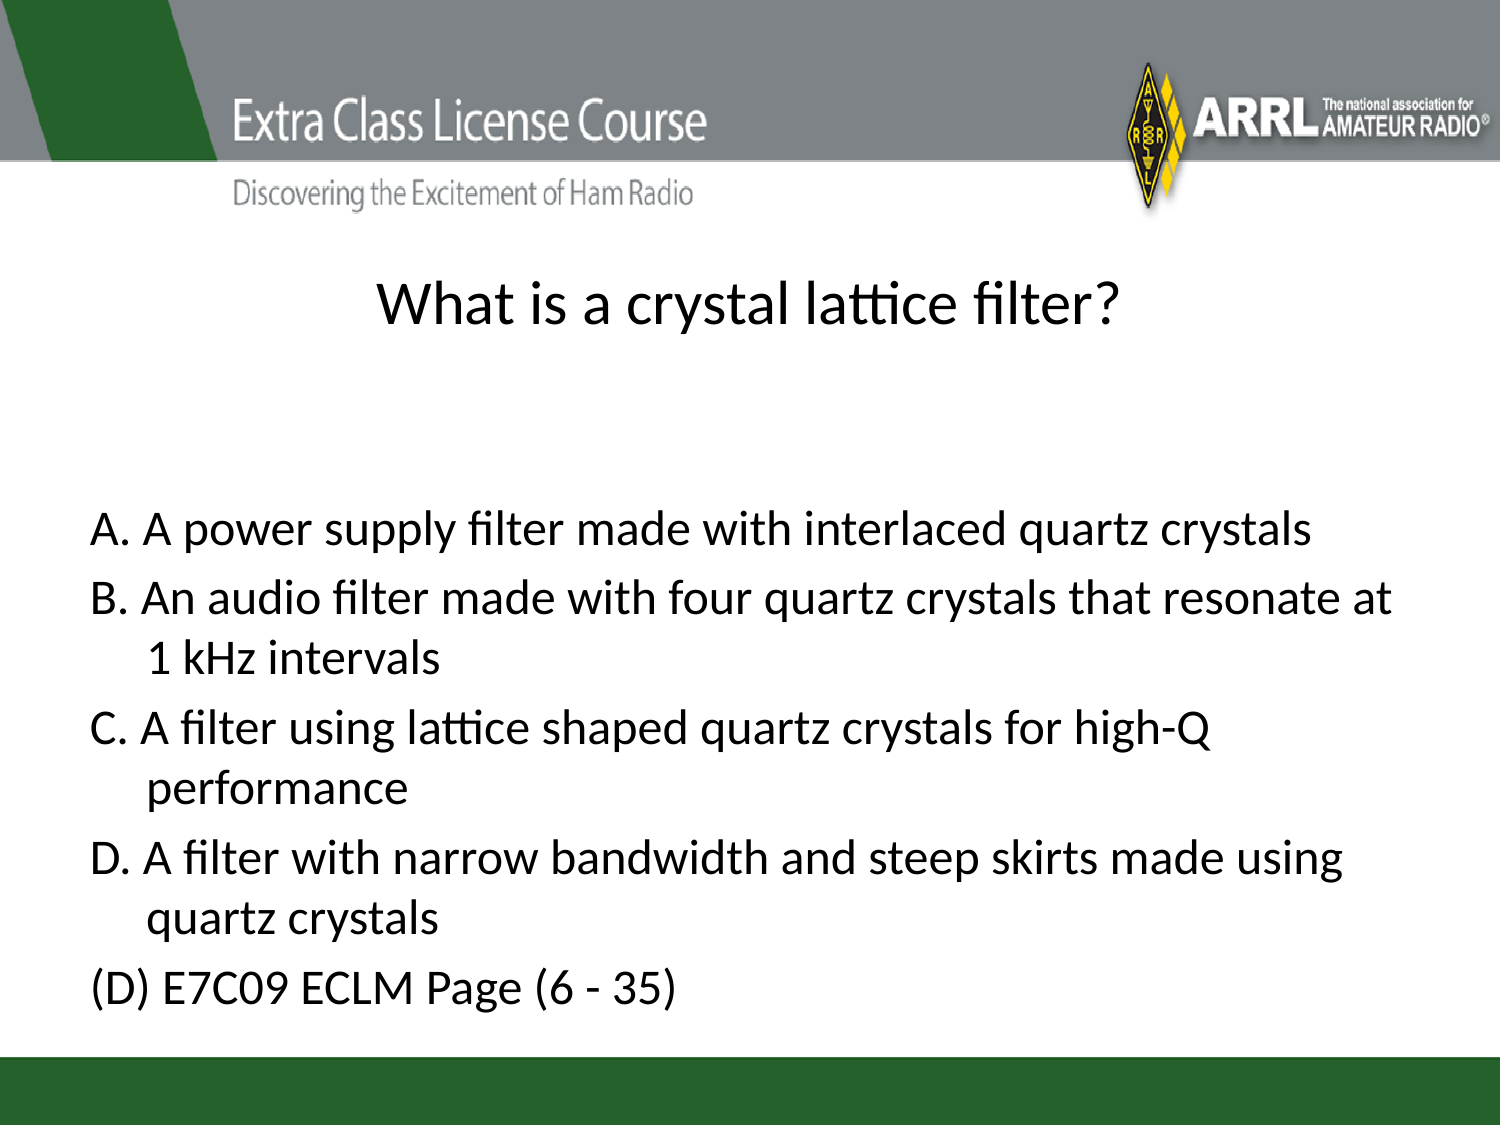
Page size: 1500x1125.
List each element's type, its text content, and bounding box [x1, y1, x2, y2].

picture [0, 0, 1500, 1125]
title What is a crystal lattice filter? [75, 254, 1425, 435]
list A. A power supply filter made with interlaced quartz crystals B. An audio filter made with four quartz crystals that resonate at 1 kHz intervals C. A filter using lattice shaped quartz crystals for high-Q performance D. A filter with narrow bandwidth and steep skirts made using quartz crystals (D) E7C09 ECLM Page (6 - 35) [75, 487, 1425, 1005]
